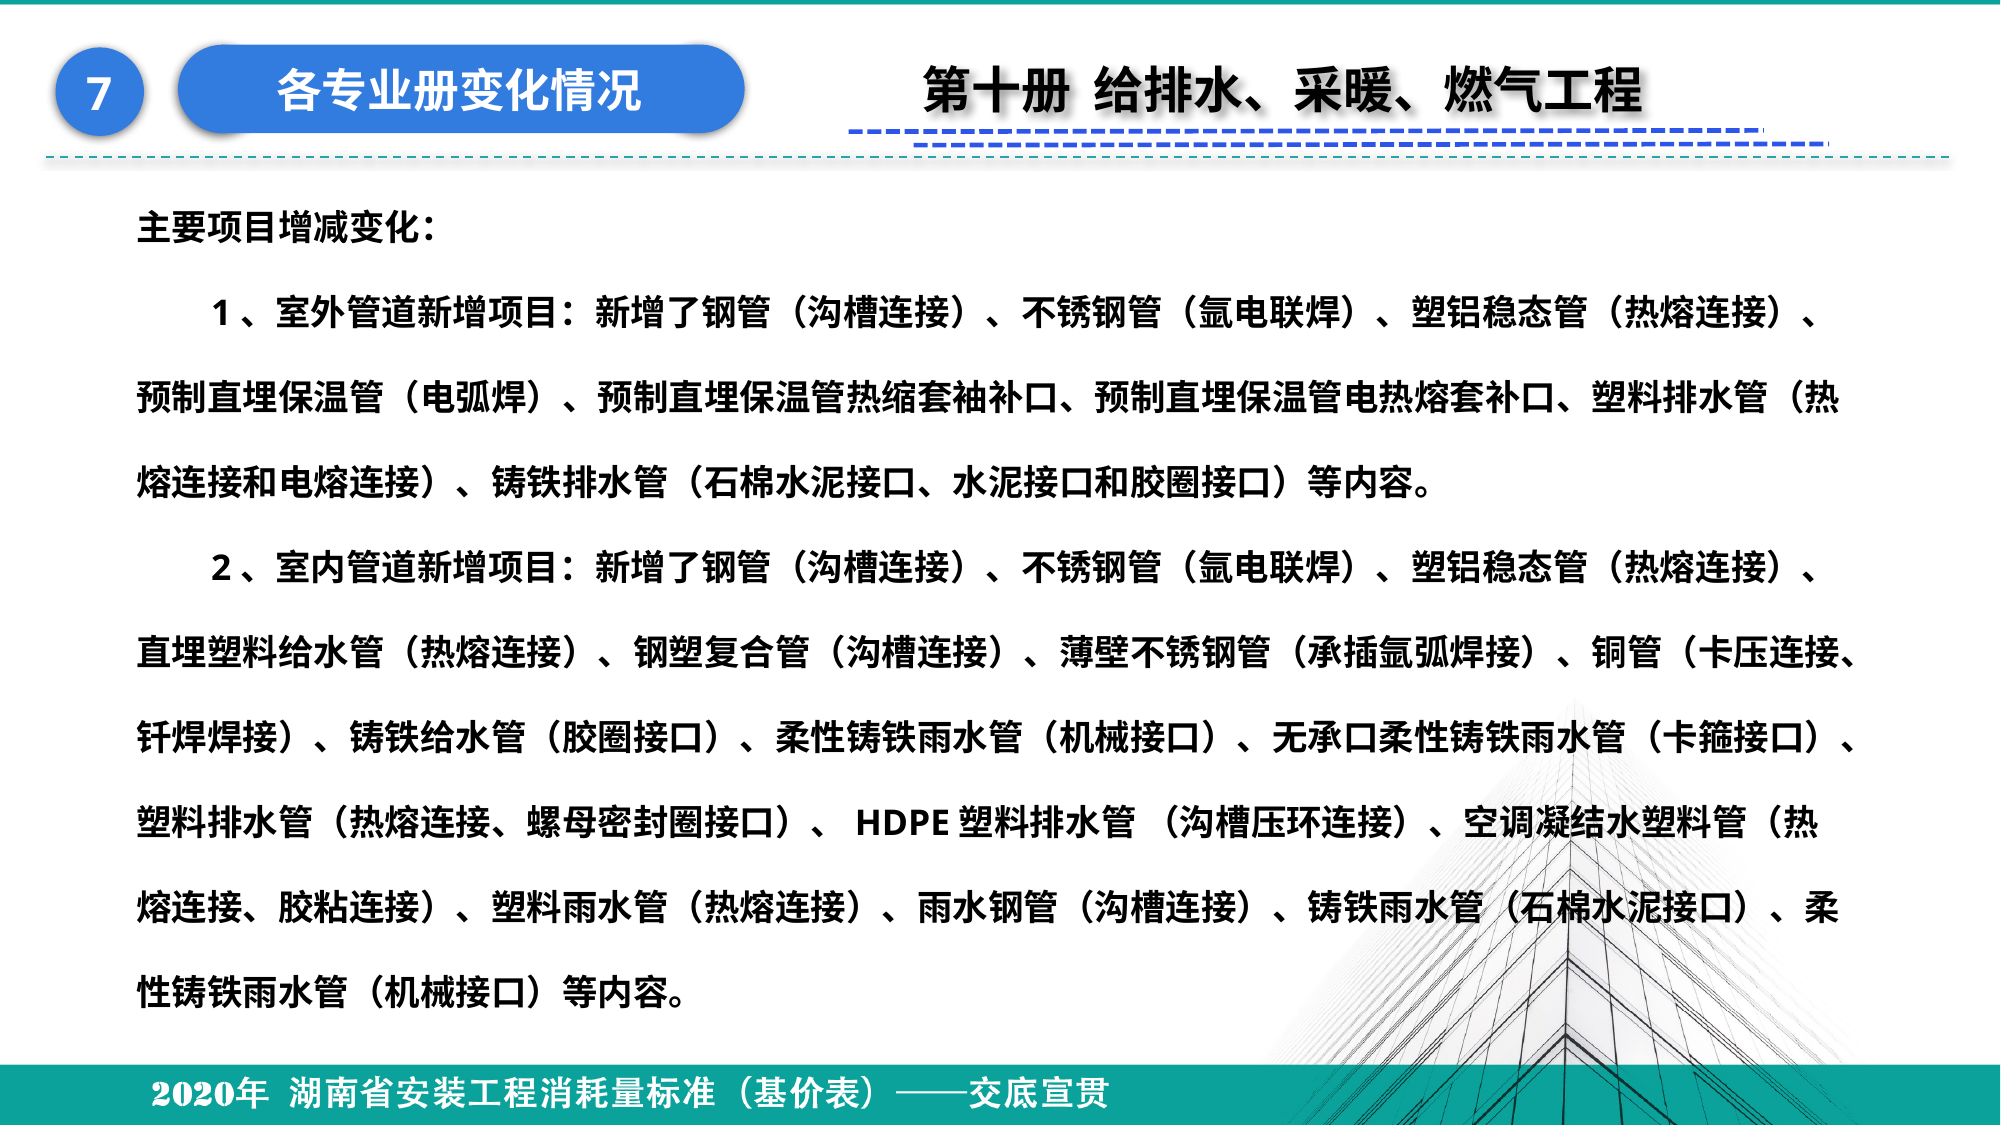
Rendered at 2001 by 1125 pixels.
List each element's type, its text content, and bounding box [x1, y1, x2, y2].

slide_number [1918, 0, 2000, 52]
text_box 主要项目增减变化： 1、室外管道新增项目：新增了钢管（沟槽连接）、不锈钢管（氩电联焊）、塑铝稳态管（热熔连接）、预制直埋保温管（电弧焊）、预制直埋保温管热缩套袖补口、预制直埋保温管电热熔套补口、塑料排水管（热熔连接和电熔连接）、铸铁排水管（石棉水泥接口、水泥接口和胶圈接口）等内容。 2、室内管道新增项目：新增了钢管（沟槽连接）、不锈钢管（氩电联焊）、塑铝稳态管（热熔连接）、直埋塑料给水管（热熔连接）、钢塑复合管（沟槽连接）、薄壁不锈钢管（承插氩弧焊接）、铜管（卡压连接、钎焊焊接）、铸铁给水管（胶圈接口）、柔性铸铁雨水管（机械接口）、无承口柔性铸铁雨水管（卡箍接口）、塑料排水管（热熔连接、螺母密封圈接口）、HDPE塑料排水管 （沟槽压环连接）、空调凝结水塑料管（热熔连接、胶粘连接）、塑料雨水管（热熔连接）、雨水钢管（沟槽连接）、铸铁雨水管（石棉水泥接口）、柔性铸铁雨水管（机械接口）等内容。 [121, 158, 1864, 1021]
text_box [45, 44, 1955, 158]
picture [0, 0, 2001, 1125]
